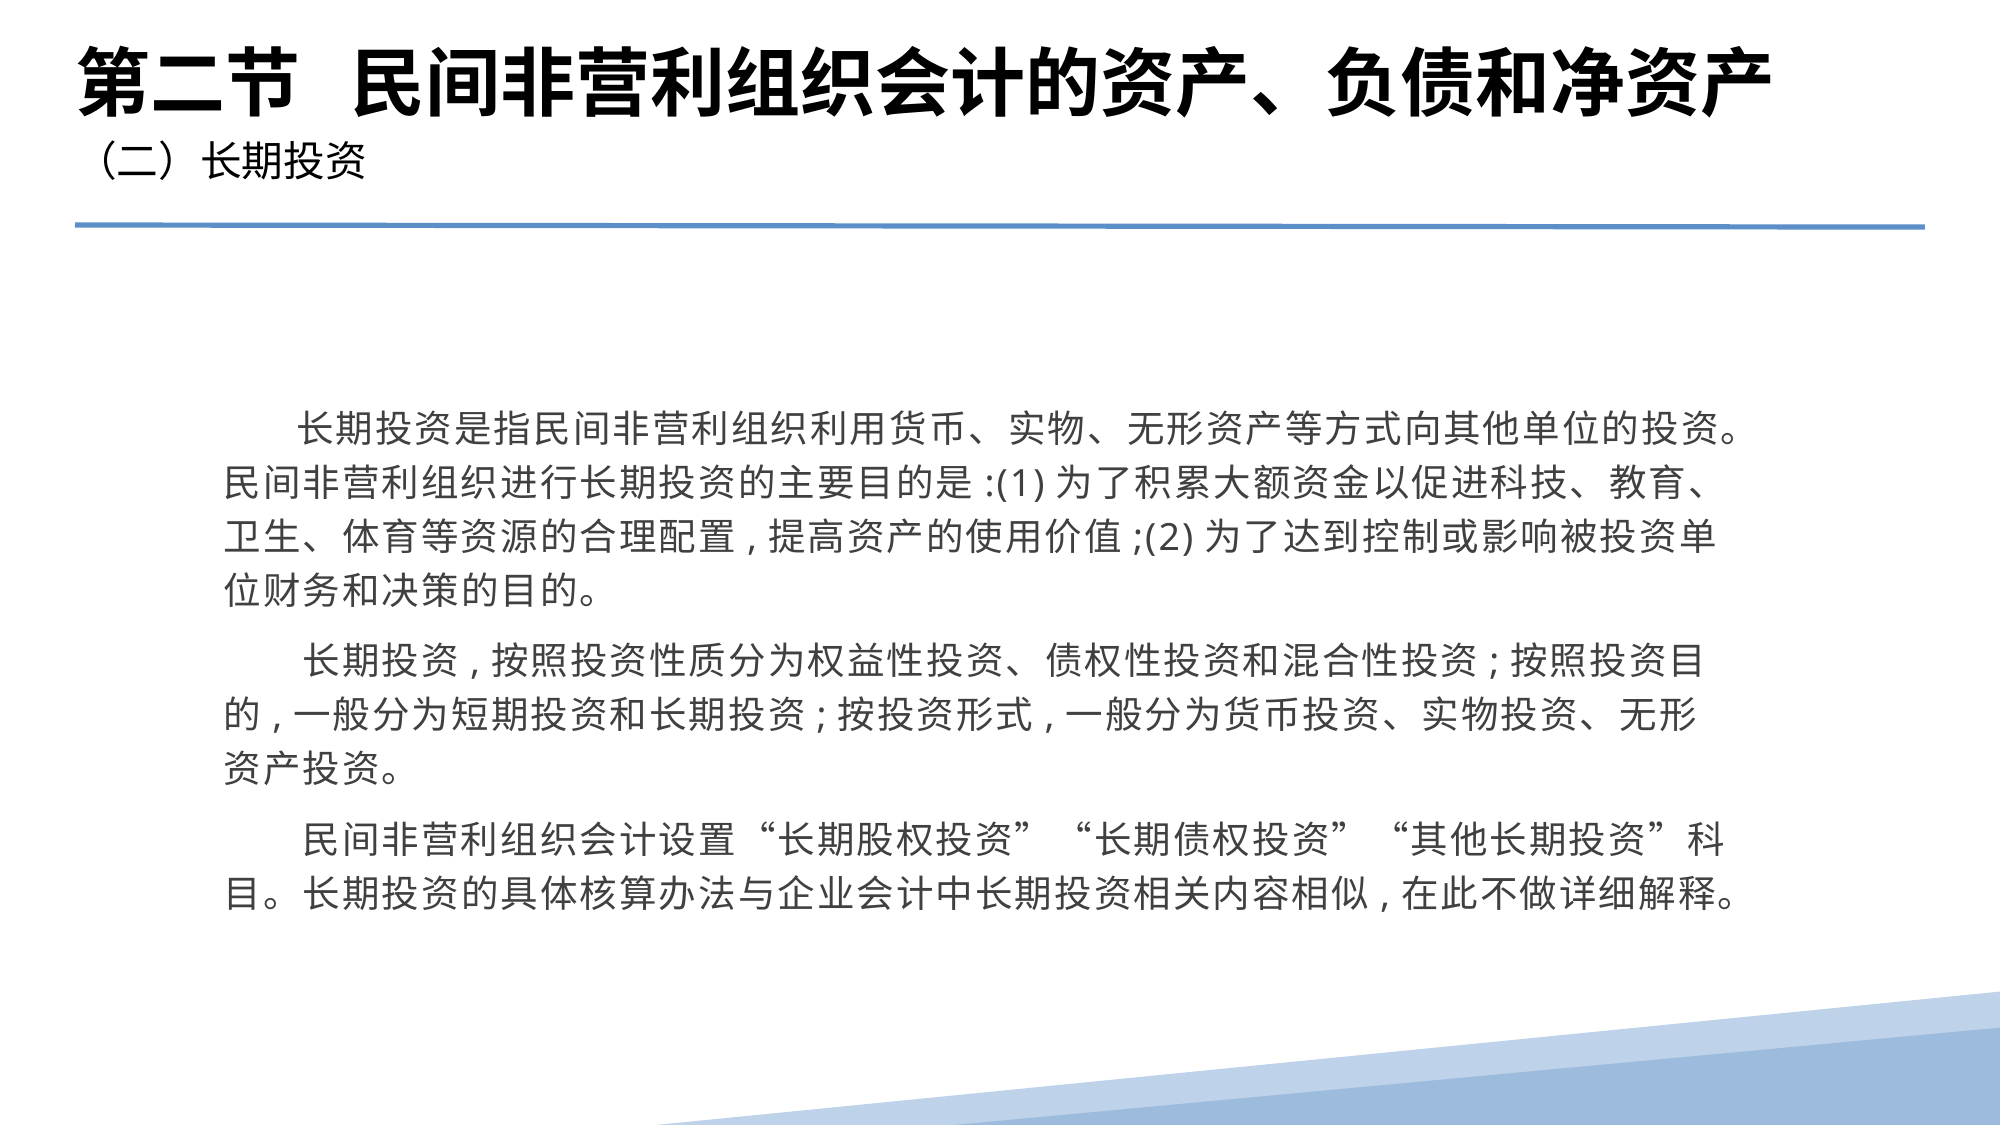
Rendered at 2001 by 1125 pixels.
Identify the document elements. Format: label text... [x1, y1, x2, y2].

text_box 长期投资是指民间非营利组织利用货币、实物、无形资产等方式向其他单位的投资。民间非营利组织进行长期投资的主要目的是:(1)为了积累大额资金以促进科技、教育、卫生、体育等资源的合理配置,提高资产的使用价值;(2)为了达到控制或影响被投资单位财务和决策的目的。 长期投资,按照投资性质分为权益性投资、债权性投资和混合性投资;按照投资目的,一般分为短期投资和长期投资;按投资形式,一般分为货币投资、实物投资、无形资产投资。 民间非营利组织会计设置“长期股权投资”“长期债权投资”“其他长期投资”科目。长期投资的具体核算办法与企业会计中长期投资相关内容相似,在此不做详细解释。 [213, 299, 1740, 1012]
text_box 第二节 民间非营利组织会计的资产、负债和净资产 [75, 24, 1925, 124]
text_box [656, 991, 2000, 1125]
text_box （二）长期投资 [75, 124, 1925, 200]
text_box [74, 224, 1925, 228]
